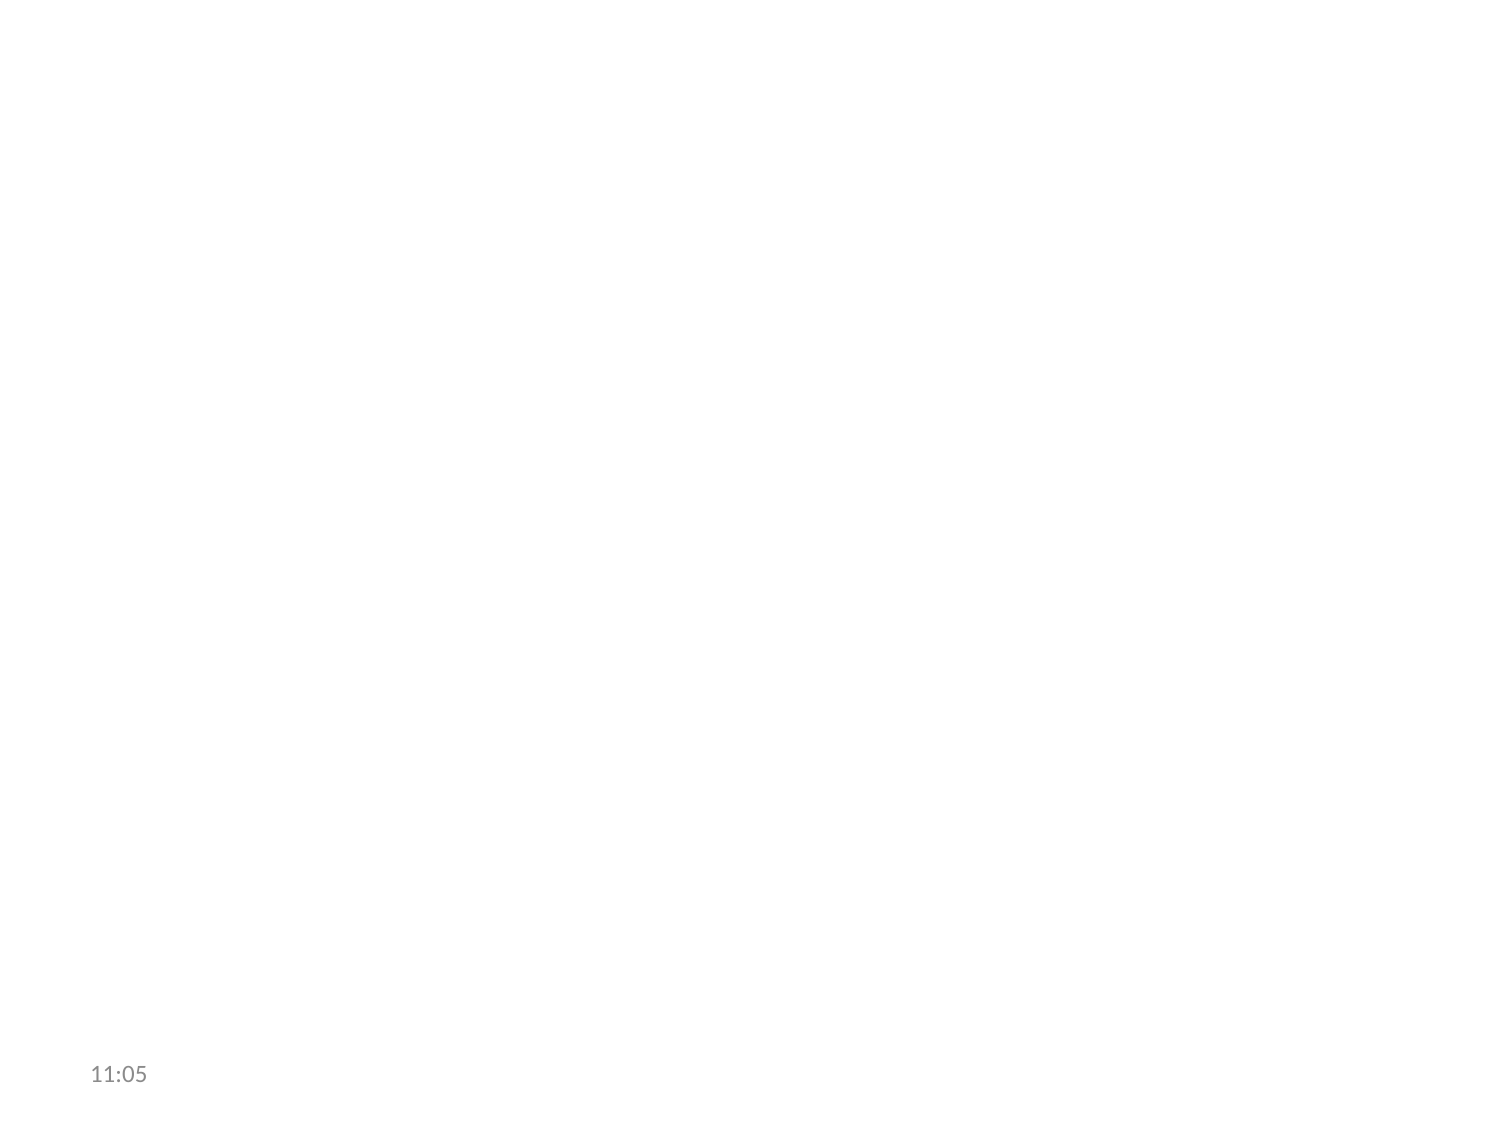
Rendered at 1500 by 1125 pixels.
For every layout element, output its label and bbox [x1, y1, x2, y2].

slide_number [75, 1042, 425, 1103]
